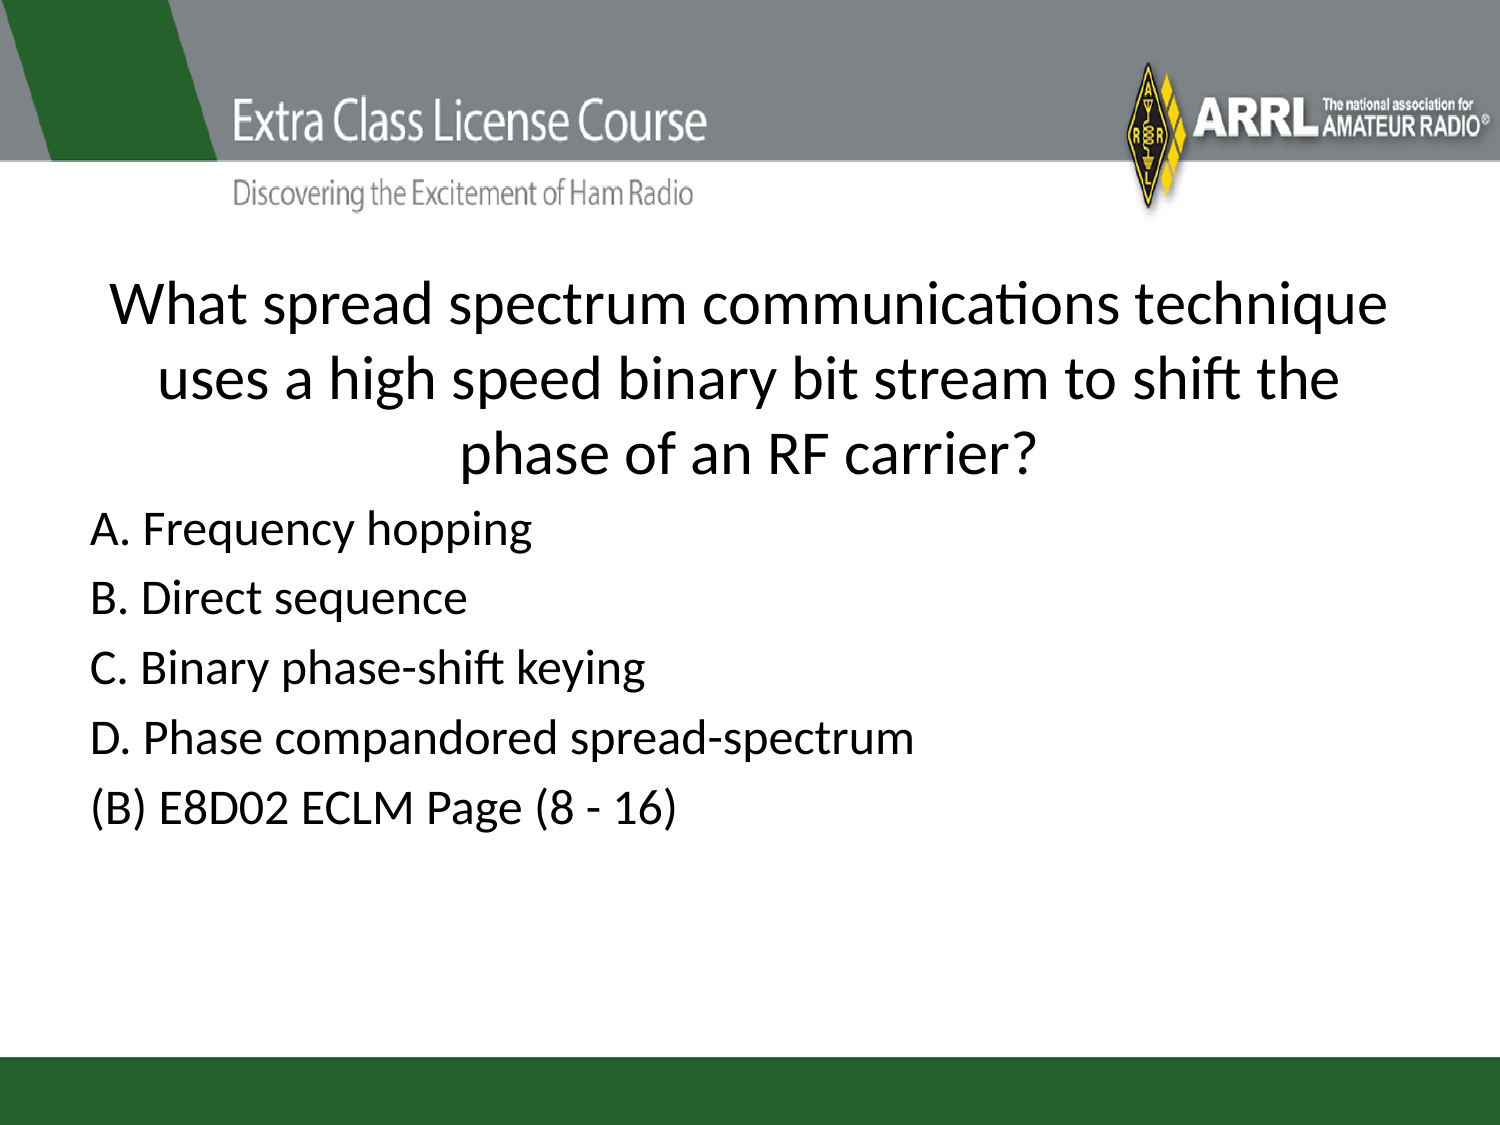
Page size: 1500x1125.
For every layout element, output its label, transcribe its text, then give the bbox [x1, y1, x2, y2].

picture [0, 0, 1500, 1125]
list A. Frequency hopping B. Direct sequence C. Binary phase-shift keying D. Phase compandored spread-spectrum (B) E8D02 ECLM Page (8 - 16) [75, 487, 1425, 1005]
title What spread spectrum communications technique uses a high speed binary bit stream to shift the phase of an RF carrier? [75, 254, 1425, 435]
